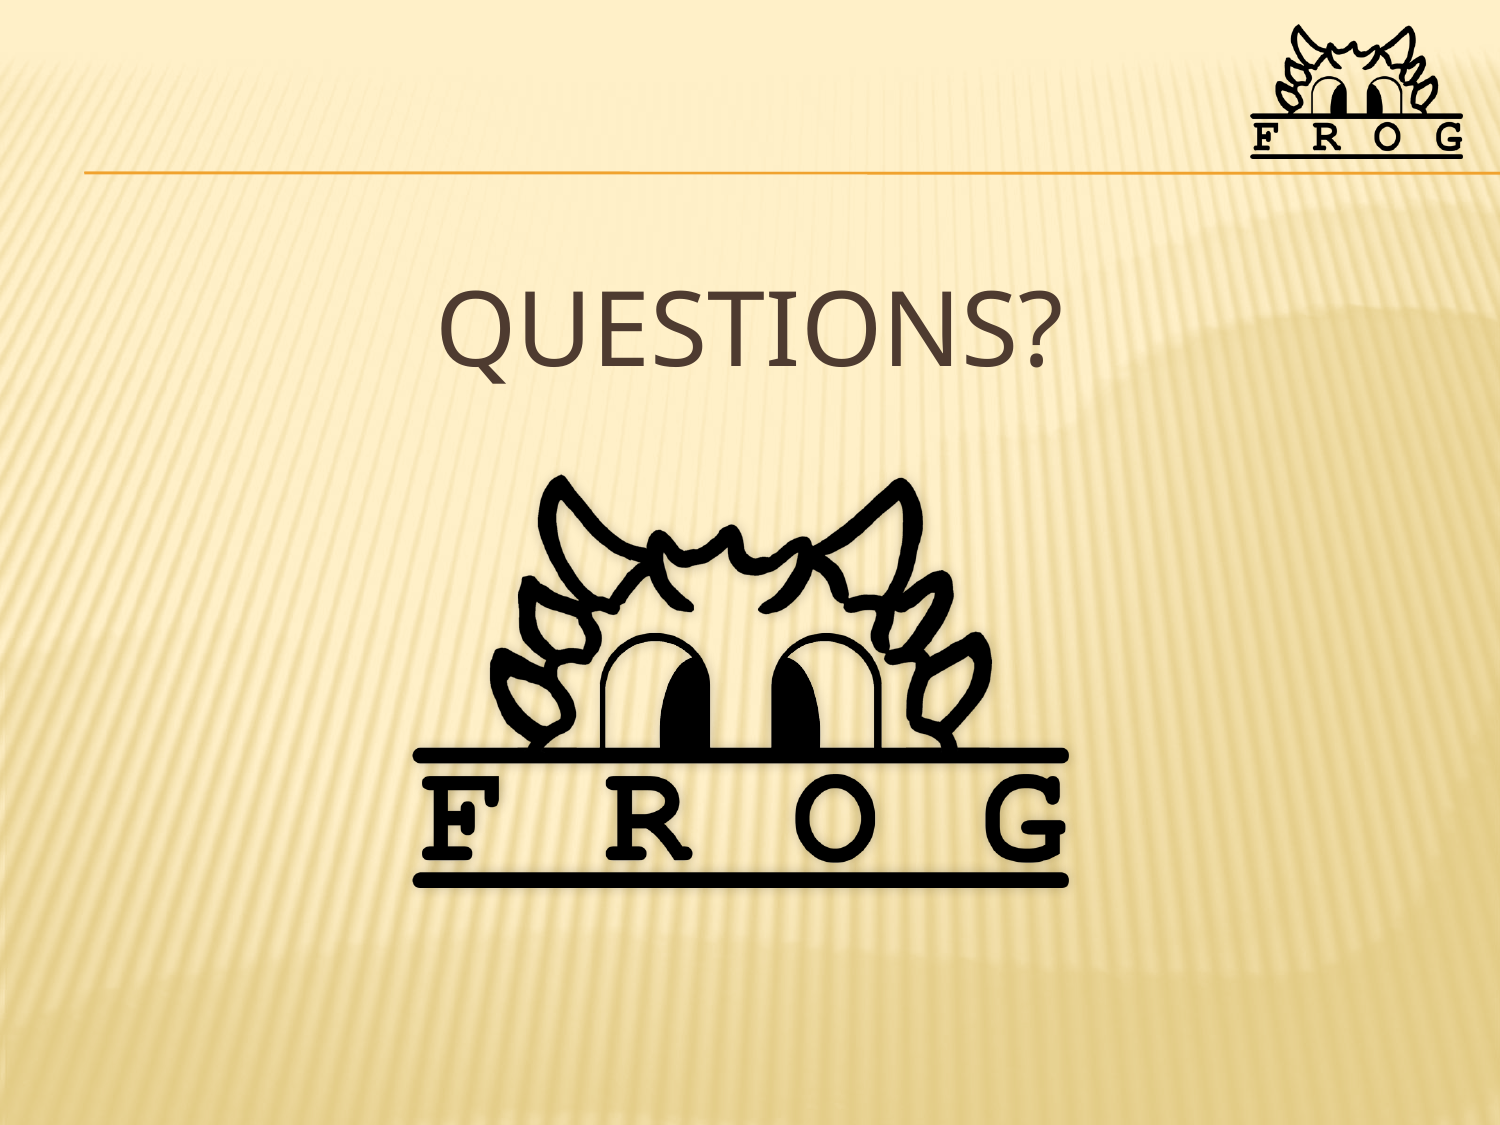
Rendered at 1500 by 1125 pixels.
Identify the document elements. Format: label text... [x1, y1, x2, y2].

picture [412, 474, 1069, 888]
picture [1249, 24, 1463, 159]
title Questions? [99, 237, 1400, 413]
